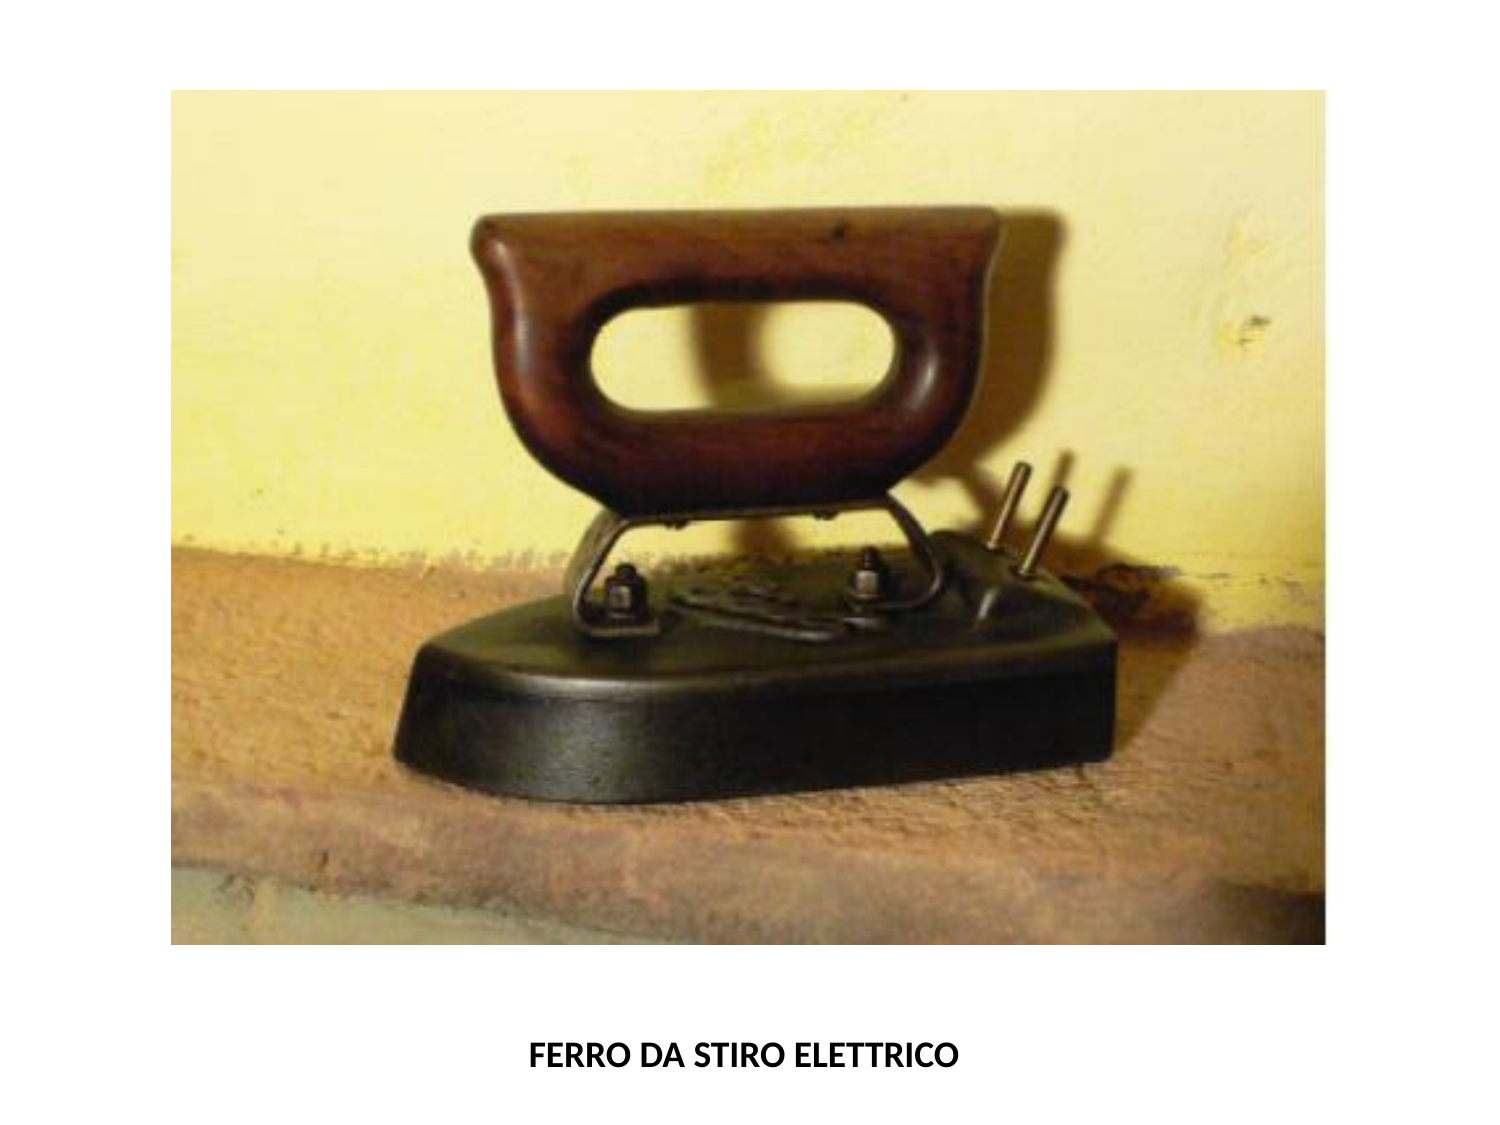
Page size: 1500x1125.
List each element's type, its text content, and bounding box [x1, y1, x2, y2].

text_box FERRO DA STIRO ELETTRICO [159, 1023, 1329, 1083]
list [170, 89, 1329, 946]
